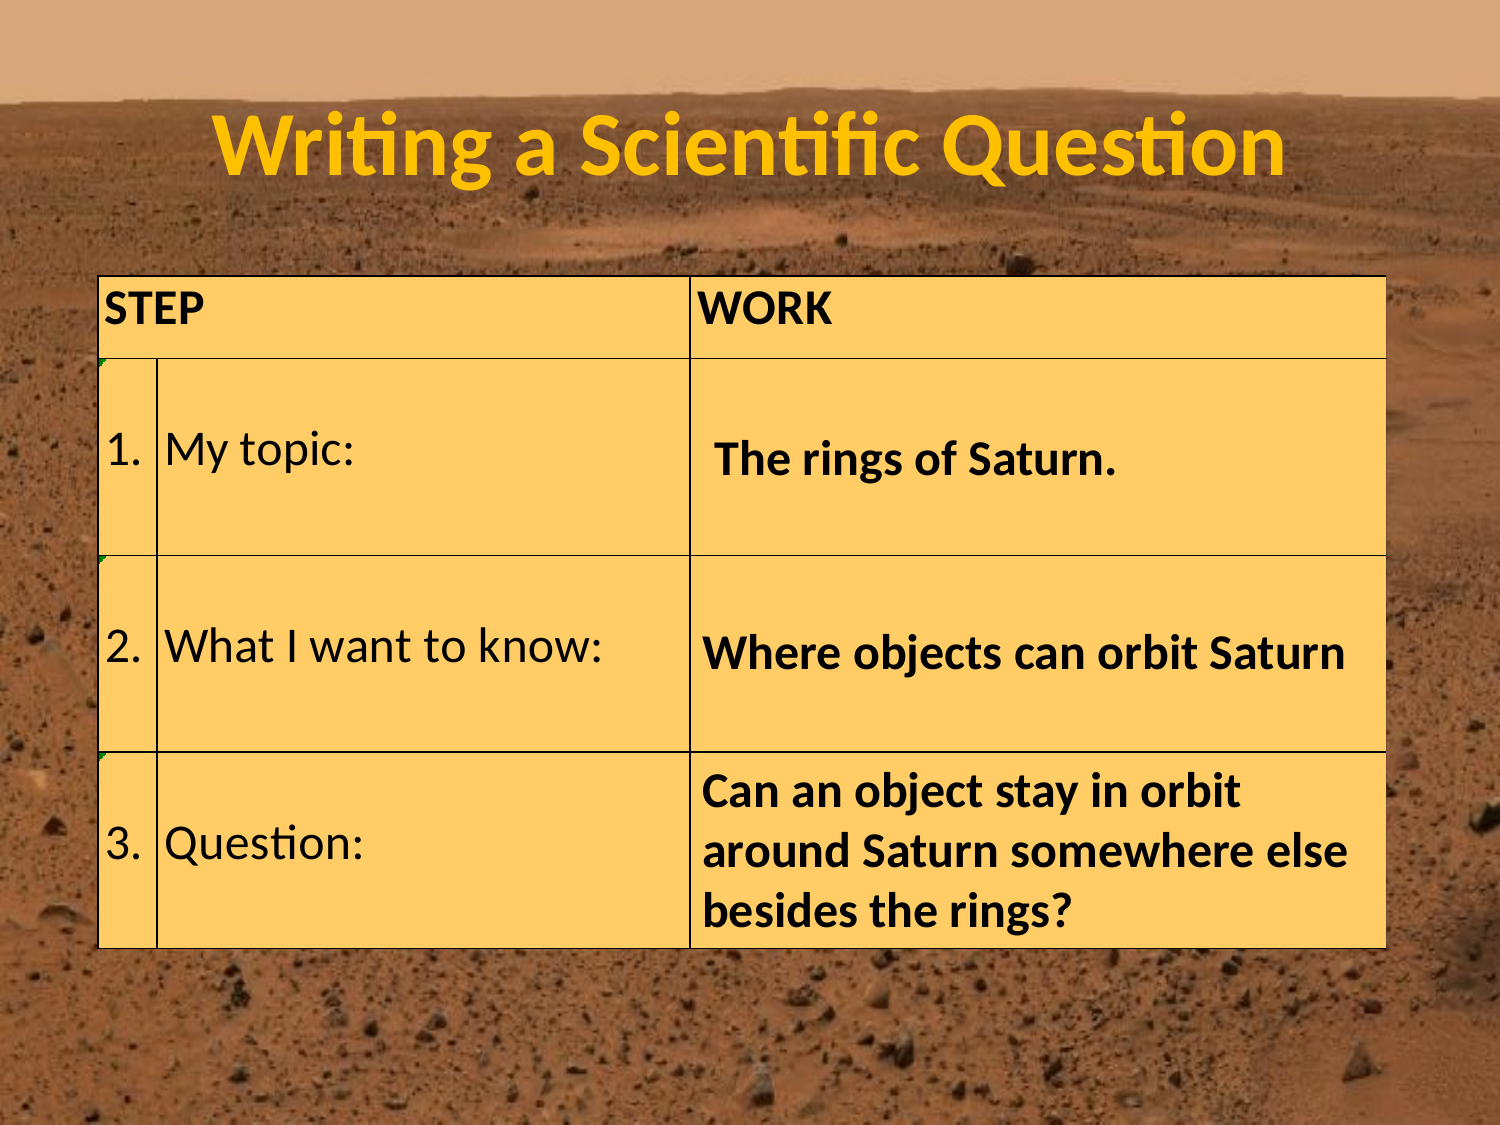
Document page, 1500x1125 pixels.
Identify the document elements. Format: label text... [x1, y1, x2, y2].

picture [0, 0, 1500, 1125]
title Writing a Scientific Question [75, 45, 1425, 233]
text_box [96, 274, 1388, 951]
